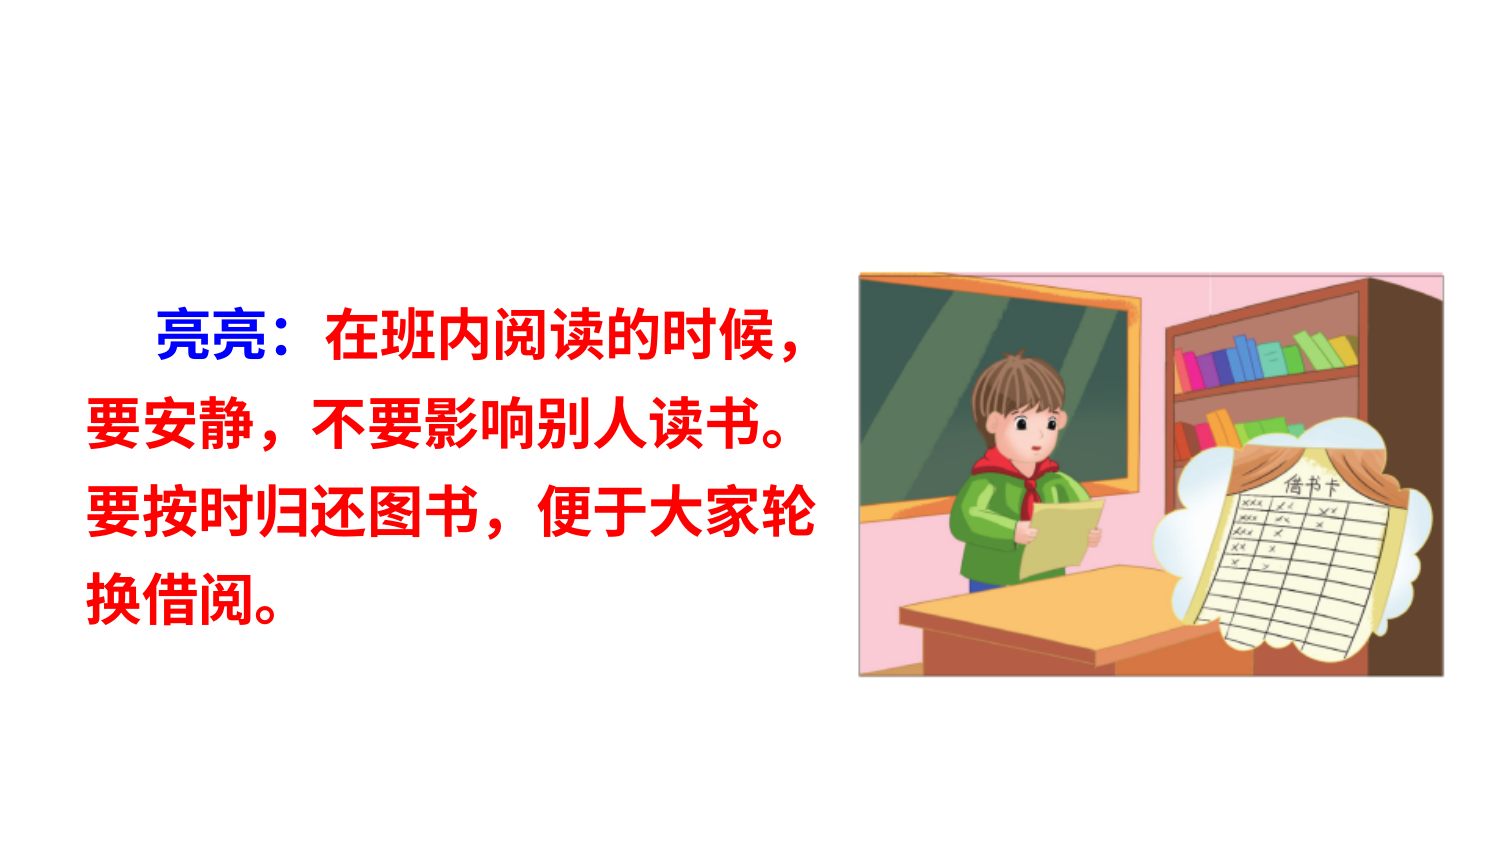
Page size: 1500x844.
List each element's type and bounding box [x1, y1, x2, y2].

text_box [65, 254, 1447, 680]
